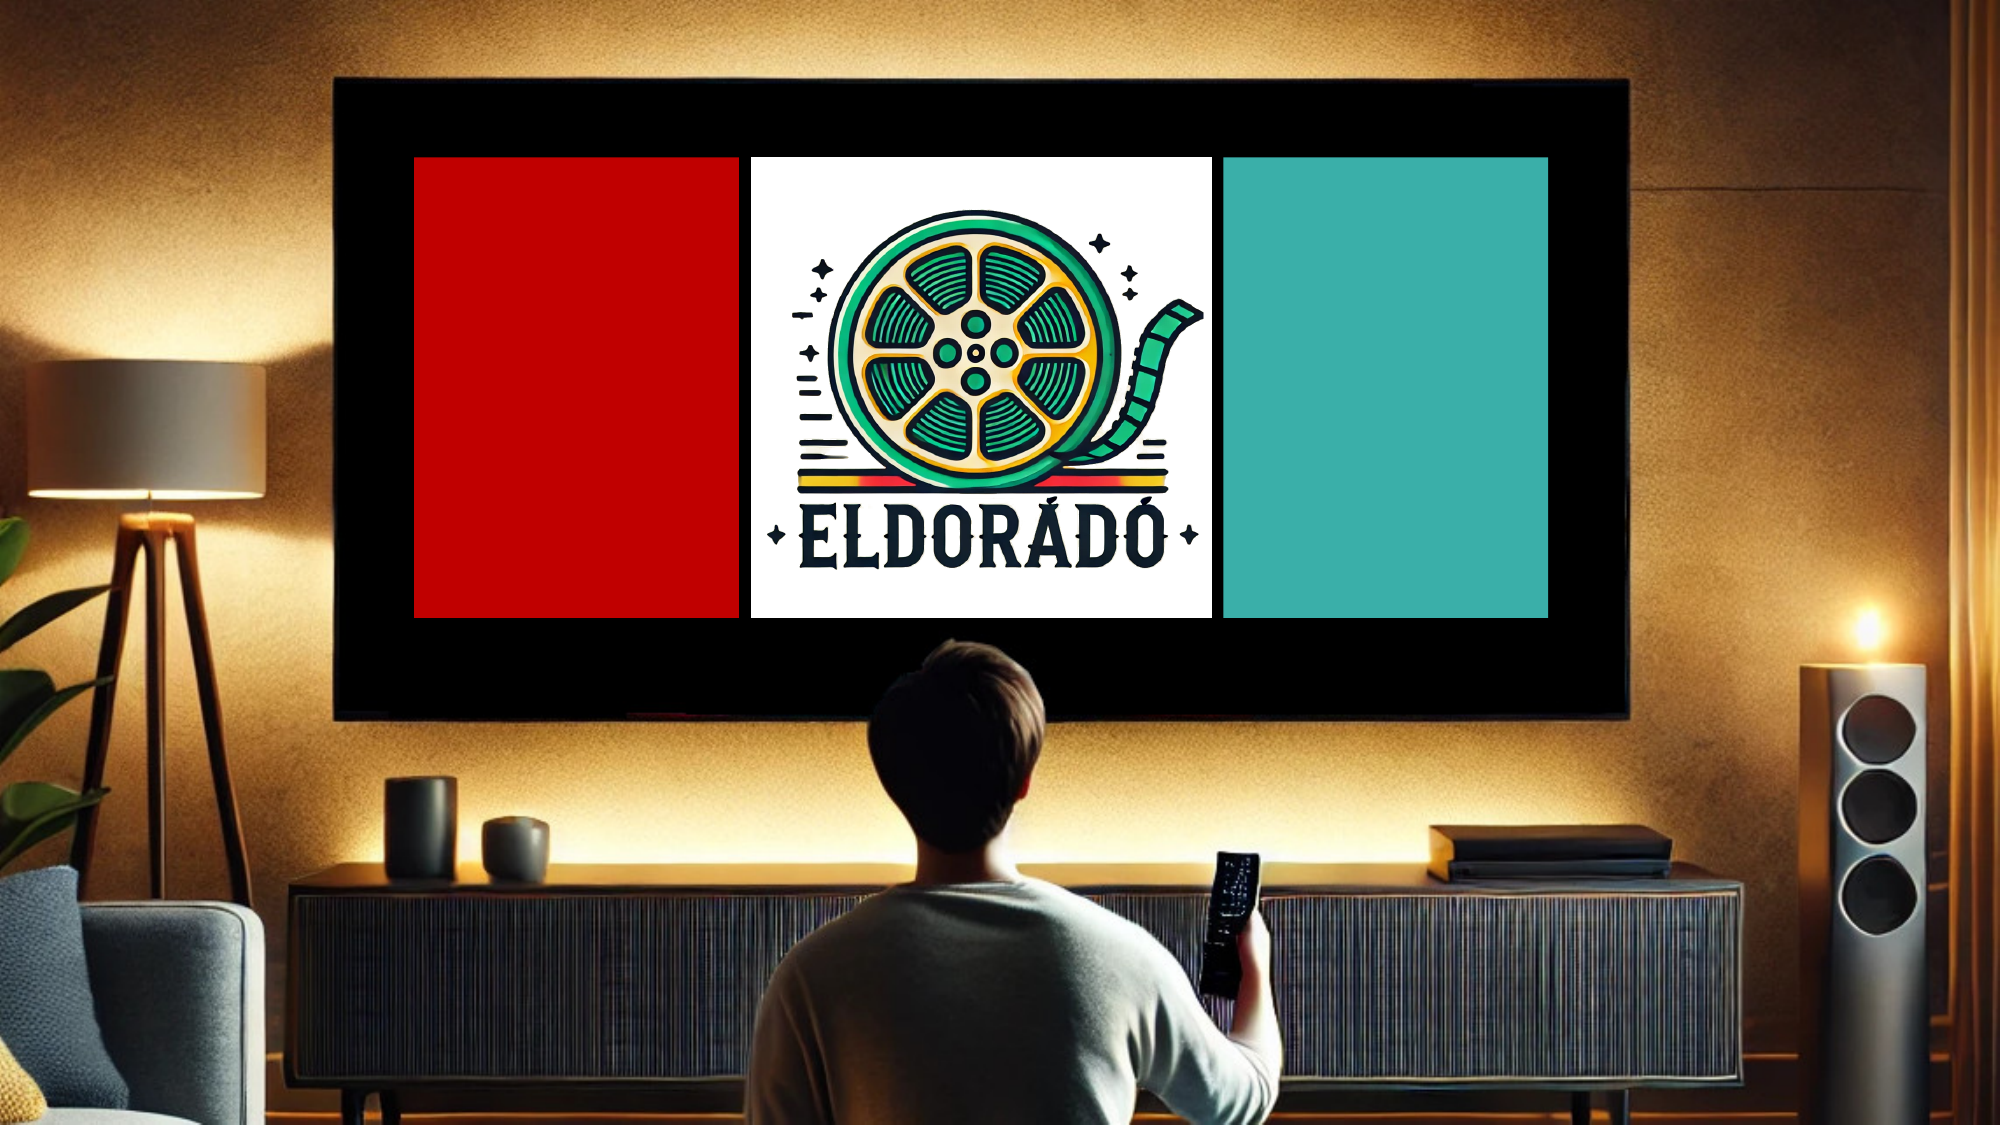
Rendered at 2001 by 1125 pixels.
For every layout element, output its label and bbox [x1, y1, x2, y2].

text_box [413, 156, 740, 619]
picture [0, 0, 2000, 1125]
text_box [1222, 156, 1550, 619]
